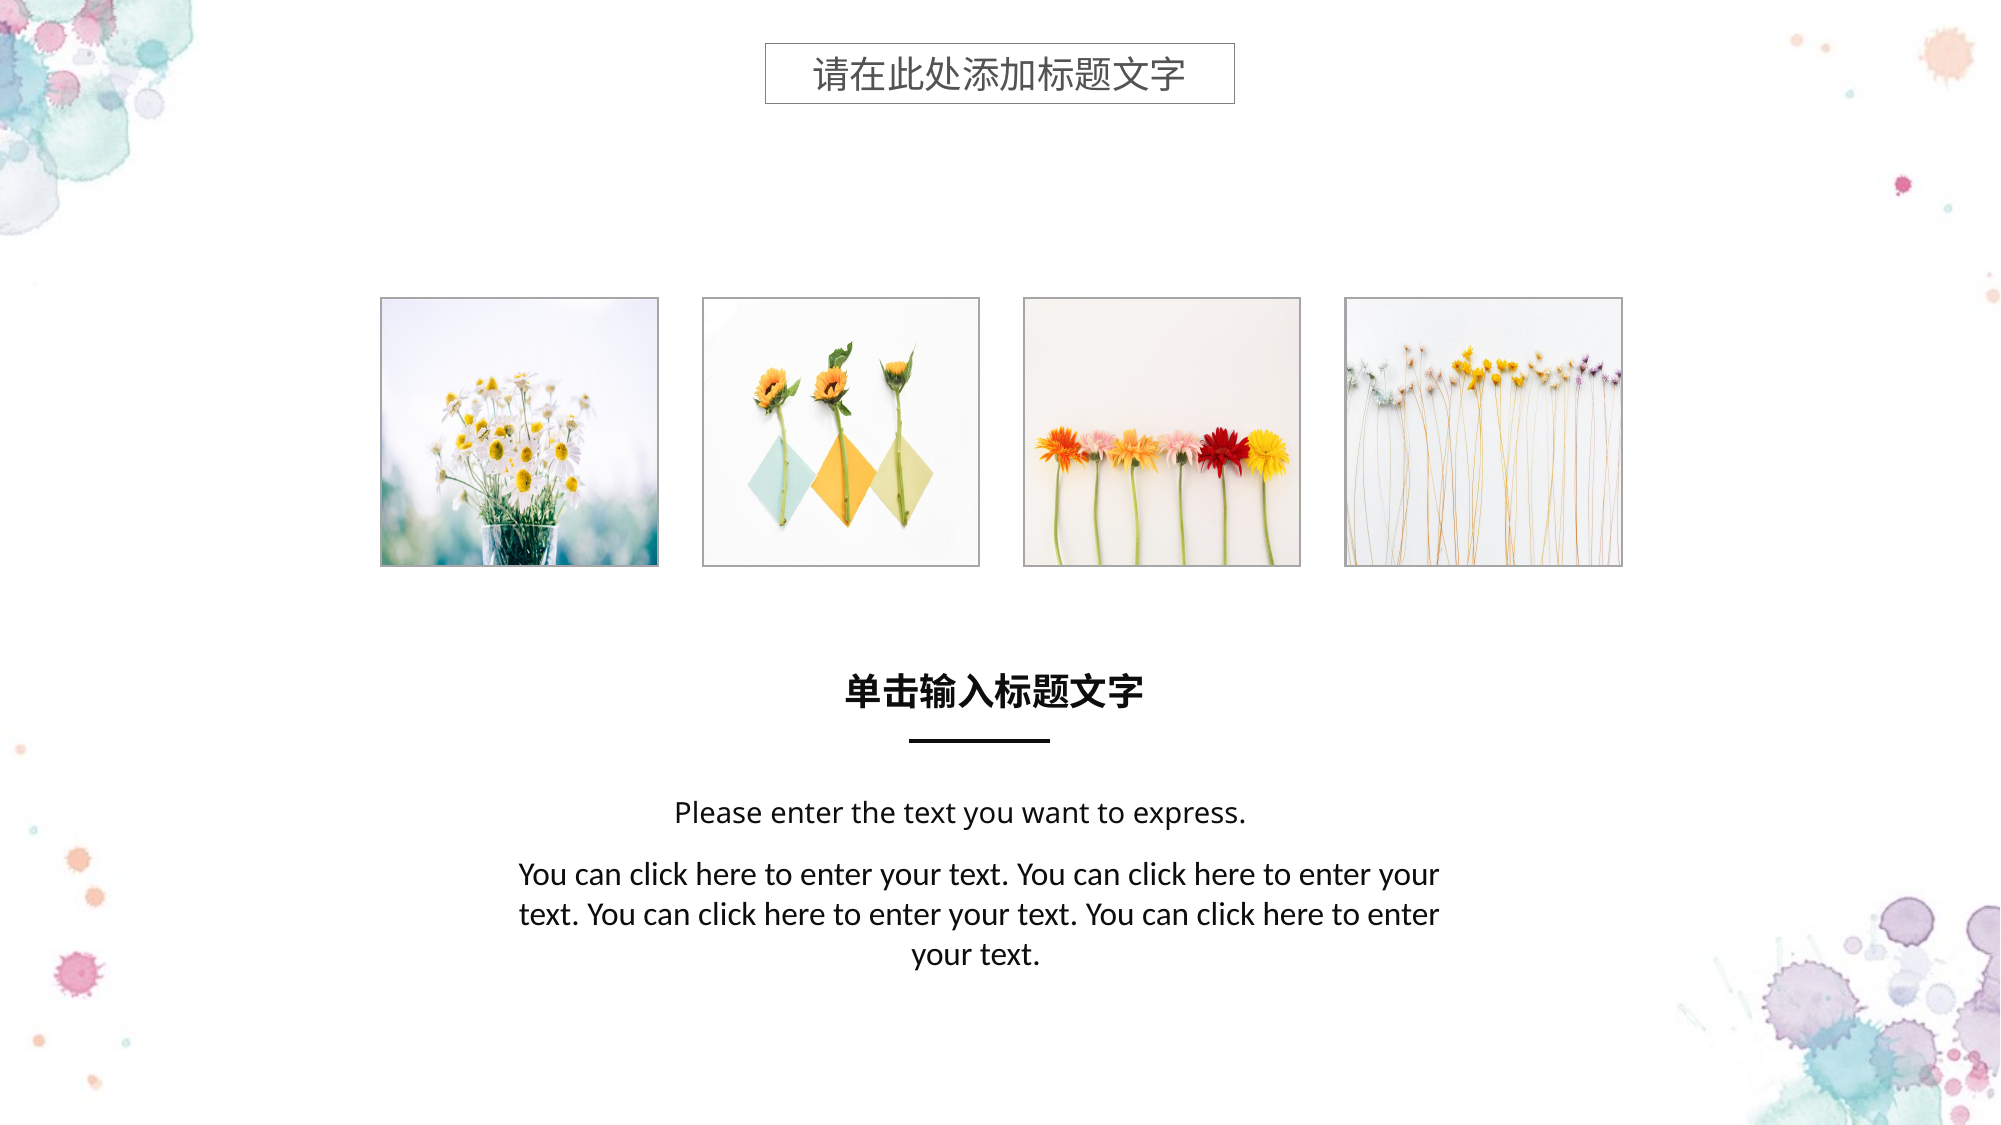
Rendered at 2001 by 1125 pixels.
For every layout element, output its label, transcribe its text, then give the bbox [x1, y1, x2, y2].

text_box [1023, 297, 1301, 567]
text_box Please enter the text you want to express. [659, 787, 1262, 838]
text_box You can click here to enter your text. You can click here to enter your text. You can click here to enter your text. You can click here to enter your text. [480, 844, 1480, 980]
text_box [1344, 297, 1623, 567]
text_box 单击输入标题文字 [830, 660, 1271, 721]
text_box [380, 297, 659, 567]
picture [0, 0, 2001, 1125]
text_box [702, 297, 980, 567]
text_box 请在此处添加标题文字 [765, 43, 1235, 104]
